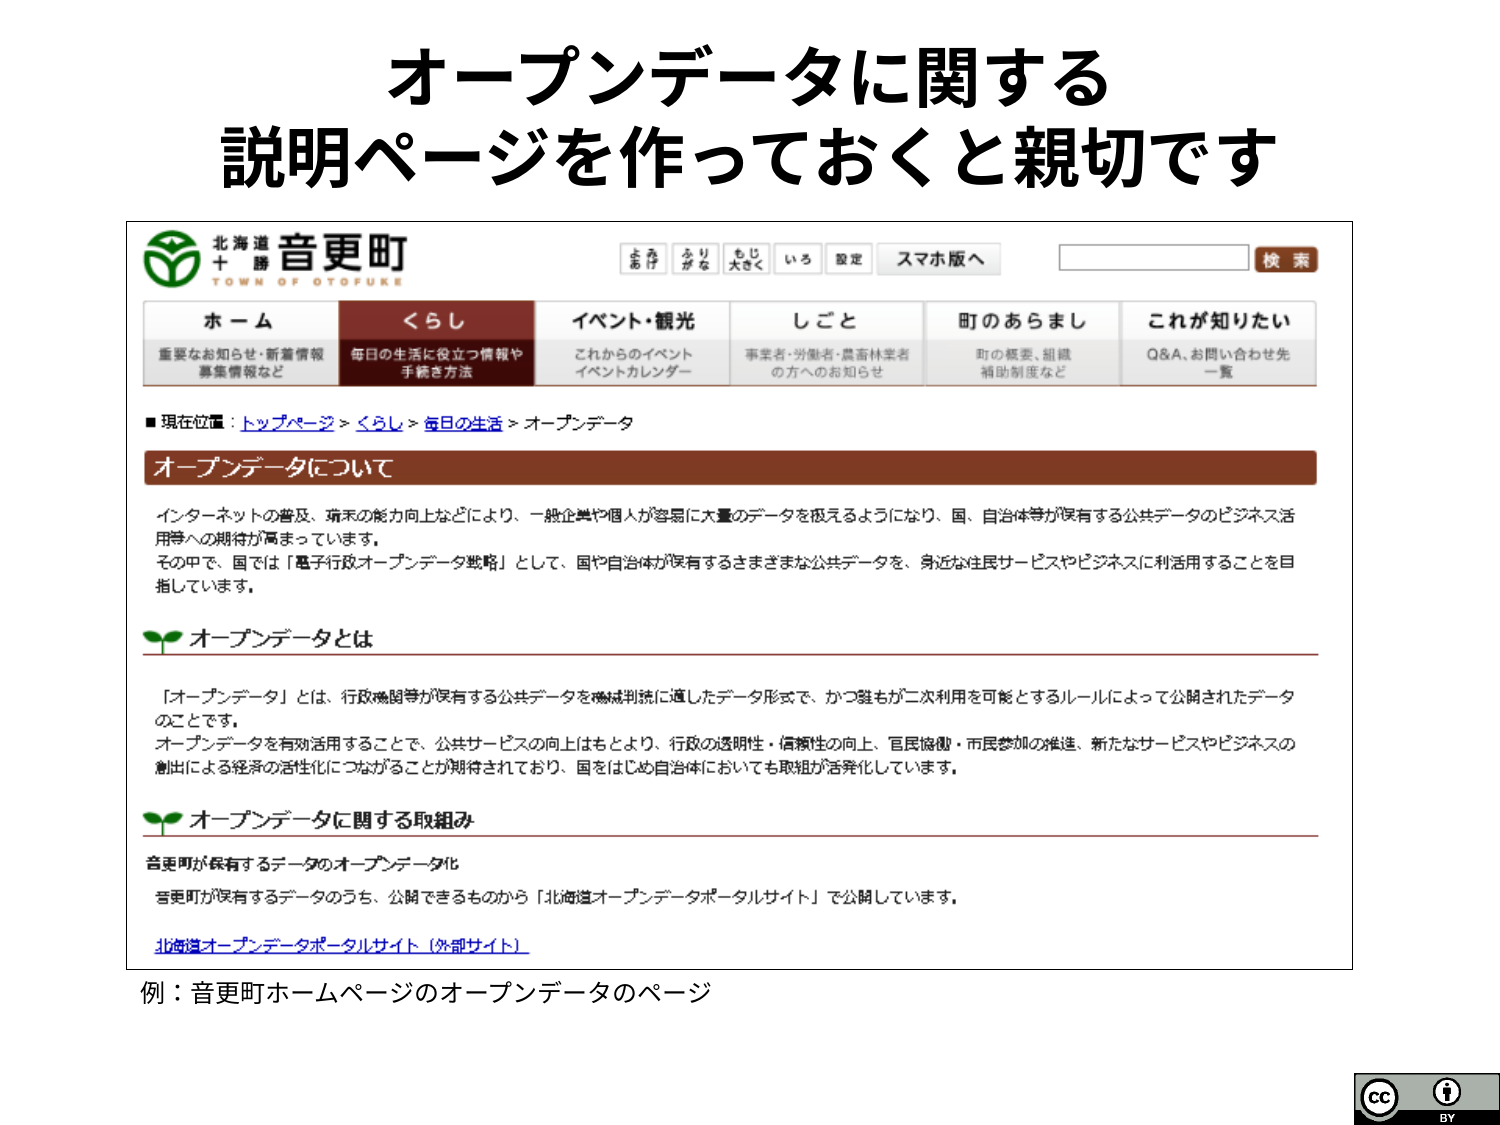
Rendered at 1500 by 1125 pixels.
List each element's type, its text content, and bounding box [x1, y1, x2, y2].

text_box オープンデータに関する 説明ページを作っておくと親切です [0, 28, 1500, 203]
picture [126, 221, 1353, 970]
picture [1354, 1073, 1500, 1125]
text_box 例：音更町ホームページのオープンデータのページ [126, 970, 1076, 1015]
